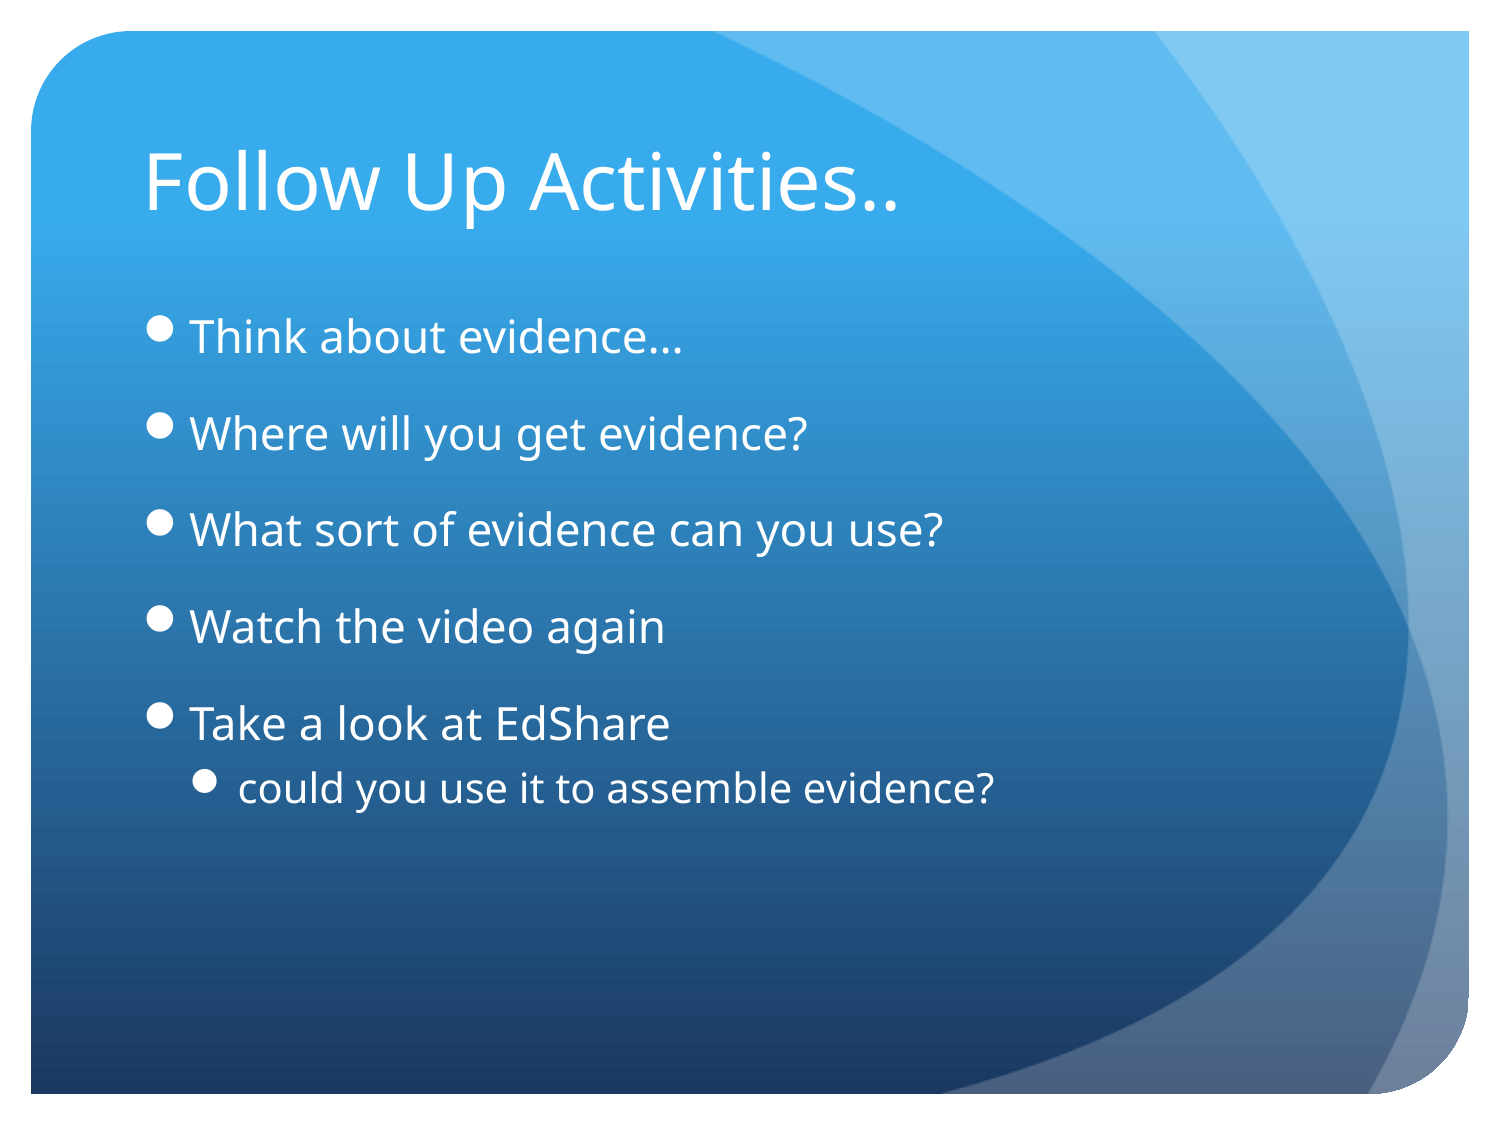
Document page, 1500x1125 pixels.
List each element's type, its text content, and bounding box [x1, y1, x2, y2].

list Think about evidence… Where will you get evidence? What sort of evidence can you use? Watch the video again Take a look at EdShare could you use it to assemble evidence? [127, 299, 1372, 991]
picture [24, 30, 1473, 1094]
title Follow Up Activities.. [127, 62, 1372, 234]
